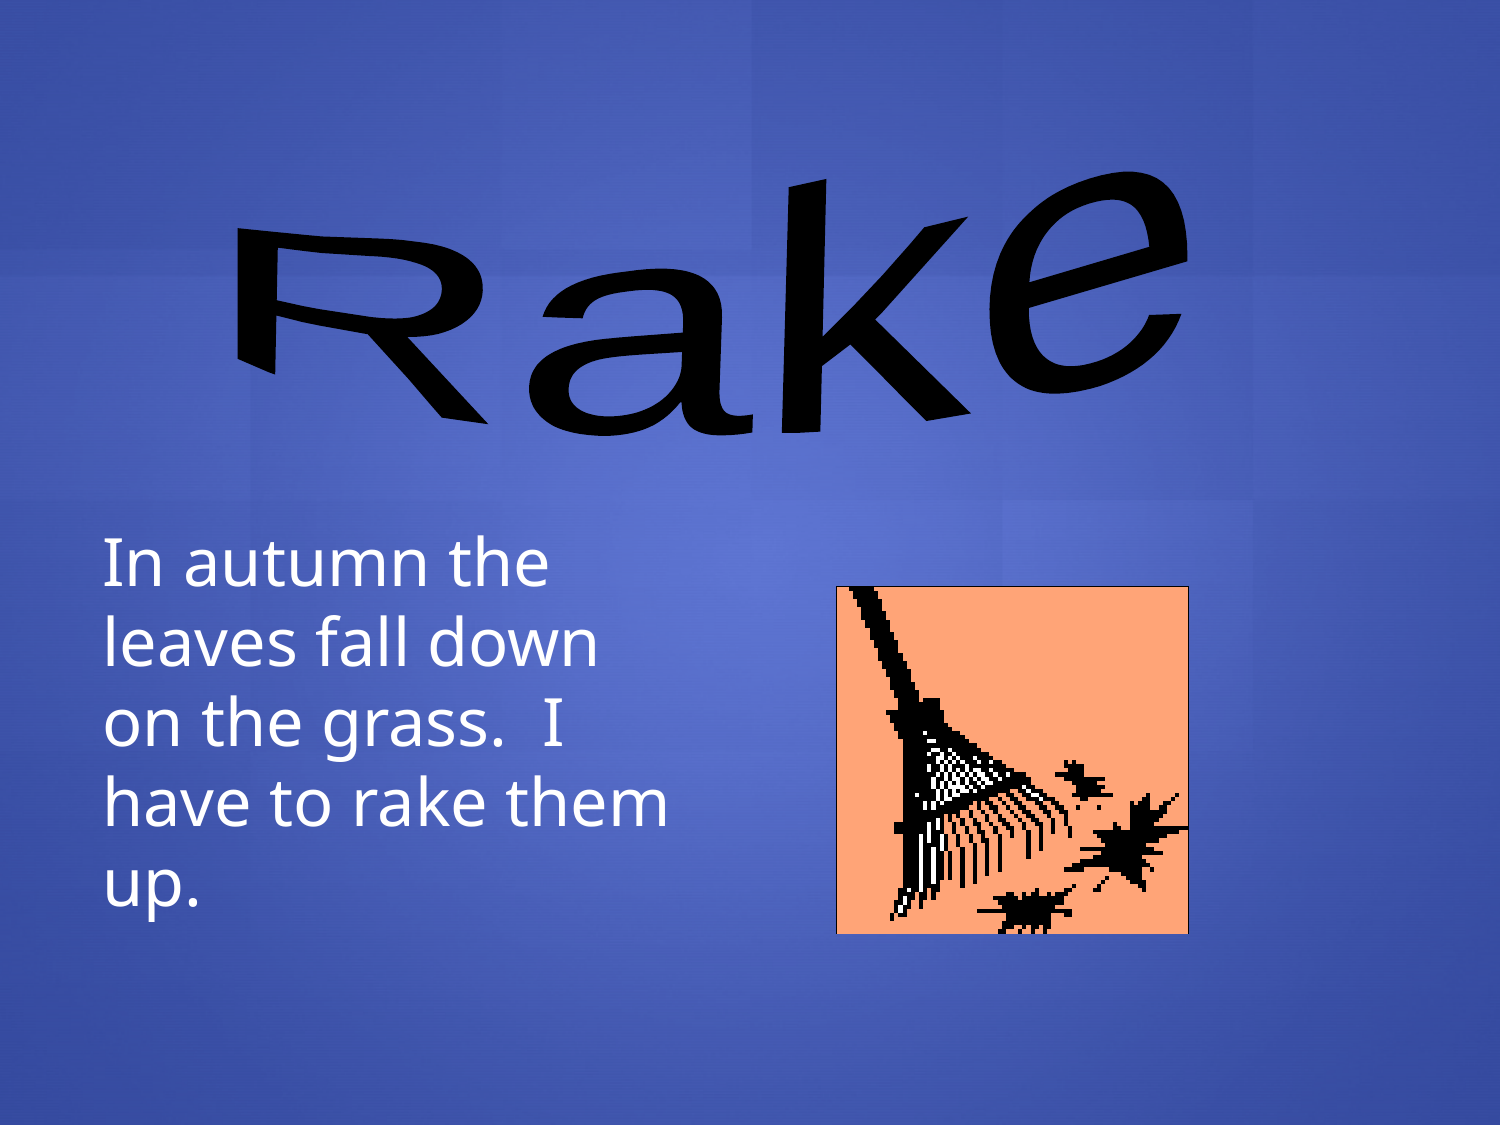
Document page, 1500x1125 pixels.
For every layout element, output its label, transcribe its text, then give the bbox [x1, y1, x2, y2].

text_box In autumn the leaves fall down on the grass. I have to rake them up. [87, 512, 688, 927]
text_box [836, 586, 1189, 935]
